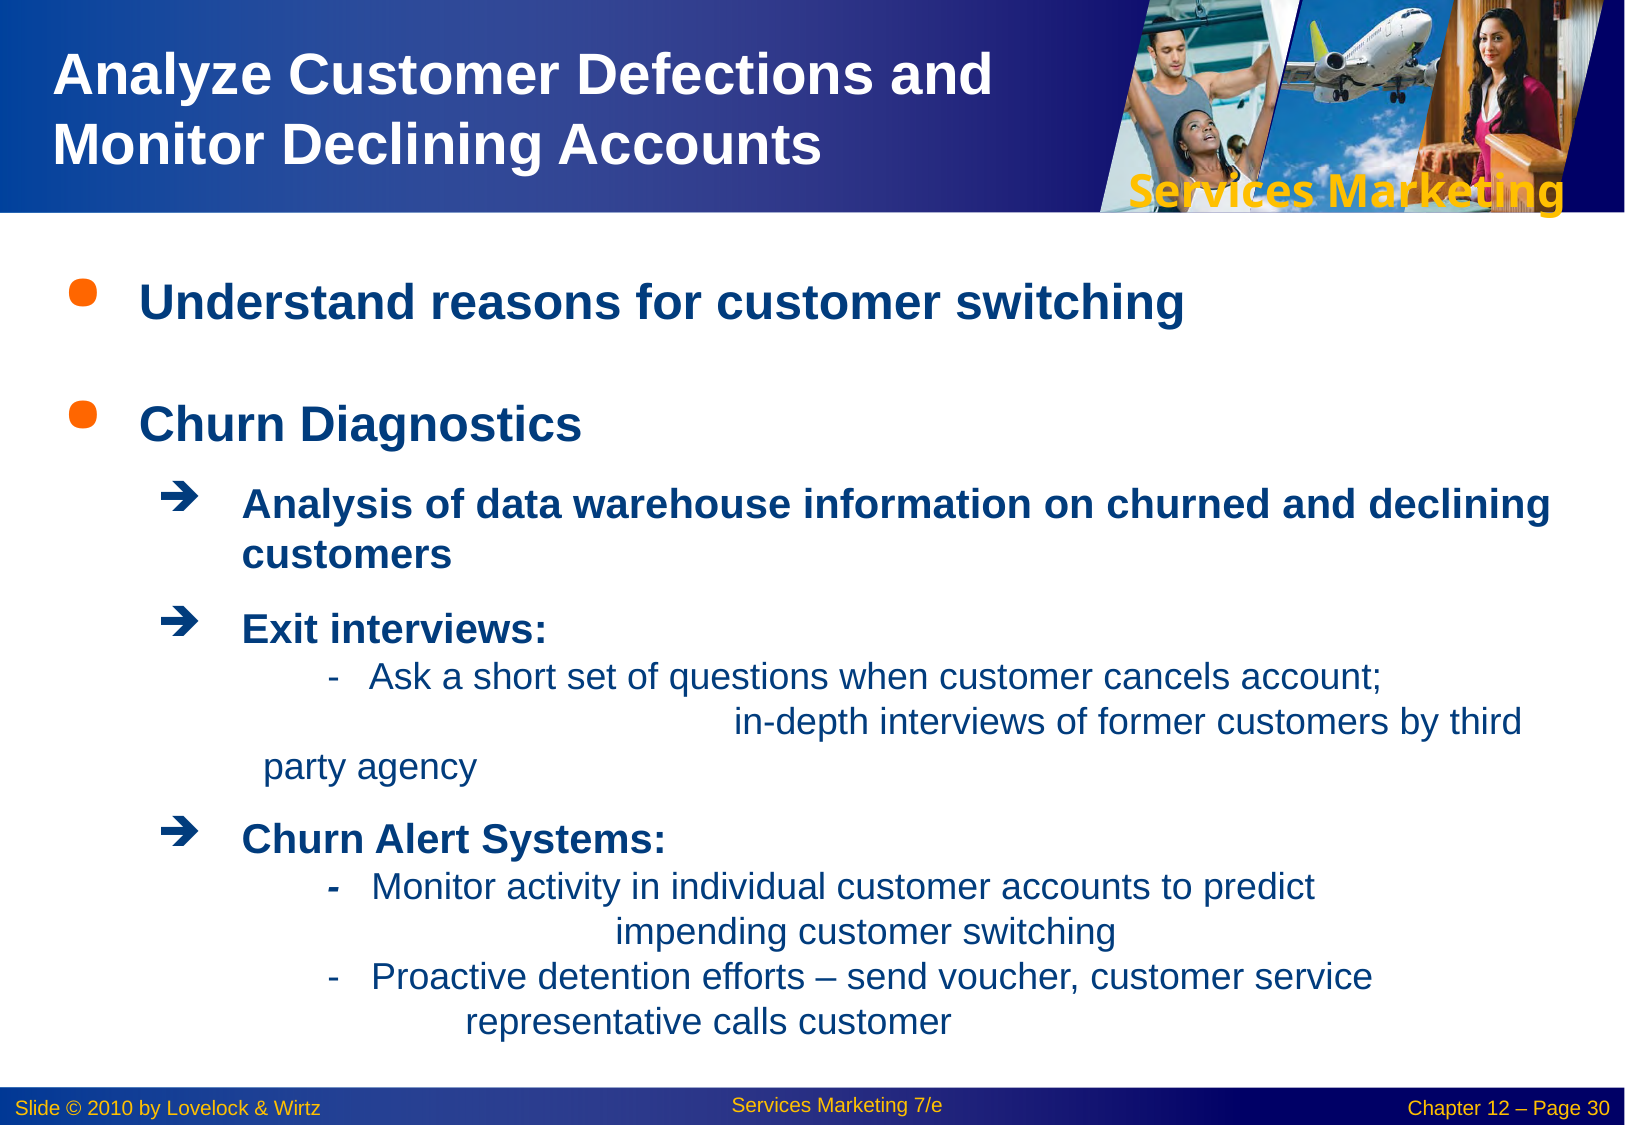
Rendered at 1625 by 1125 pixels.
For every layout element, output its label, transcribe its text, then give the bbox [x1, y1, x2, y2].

title Analyze Customer Defections and Monitor Declining Accounts [36, 37, 1088, 176]
picture [1100, 0, 1604, 213]
picture [1546, 187, 1556, 202]
list Understand reasons for customer switching Churn Diagnostics Analysis of data warehouse information on churned and declining customers Exit interviews: - Ask a short set of questions when customer cancels account; in-depth interviews of former customers by third party agency Churn Alert Systems: - Monitor activity in individual customer accounts to predict impending customer switching - Proactive detention efforts – send voucher, customer service representative calls customer [49, 261, 1588, 1051]
picture [1162, 186, 1172, 192]
